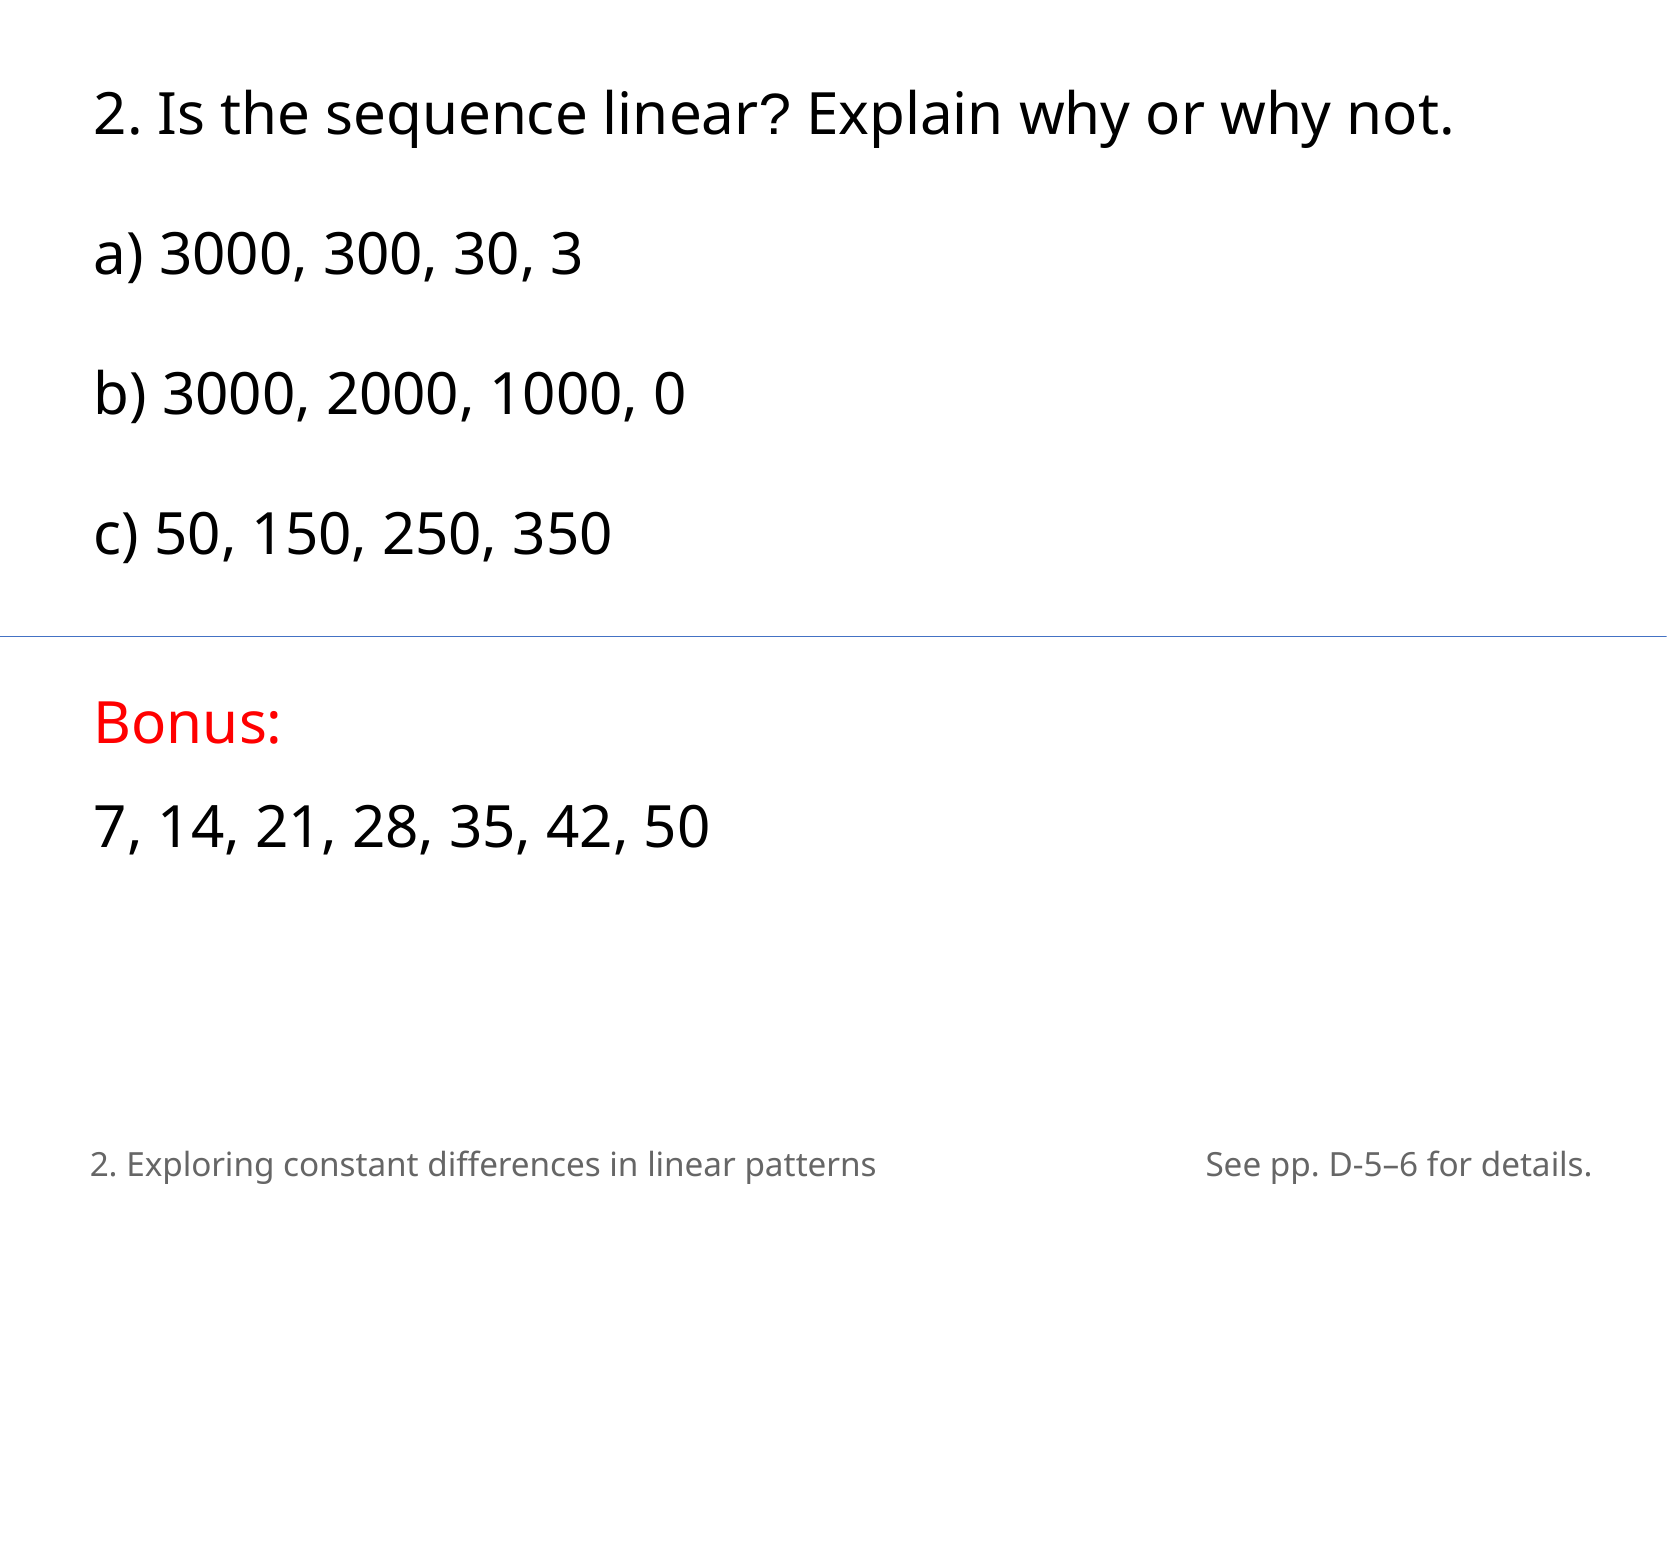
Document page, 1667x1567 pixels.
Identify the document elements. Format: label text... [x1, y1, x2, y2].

text_box 2. Exploring constant differences in linear patterns [74, 1135, 938, 1190]
text_box 2. Is the sequence linear? Explain why or why not. a) 3000, 300, 30, 3 b) 3000, 2000, 1000, 0 c) 50, 150, 250, 350 [79, 68, 1601, 574]
text_box Bonus: 7, 14, 21, 28, 35, 42, 50 [79, 667, 1360, 867]
text_box See pp. D-5–6 for details. [1051, 1135, 1608, 1190]
